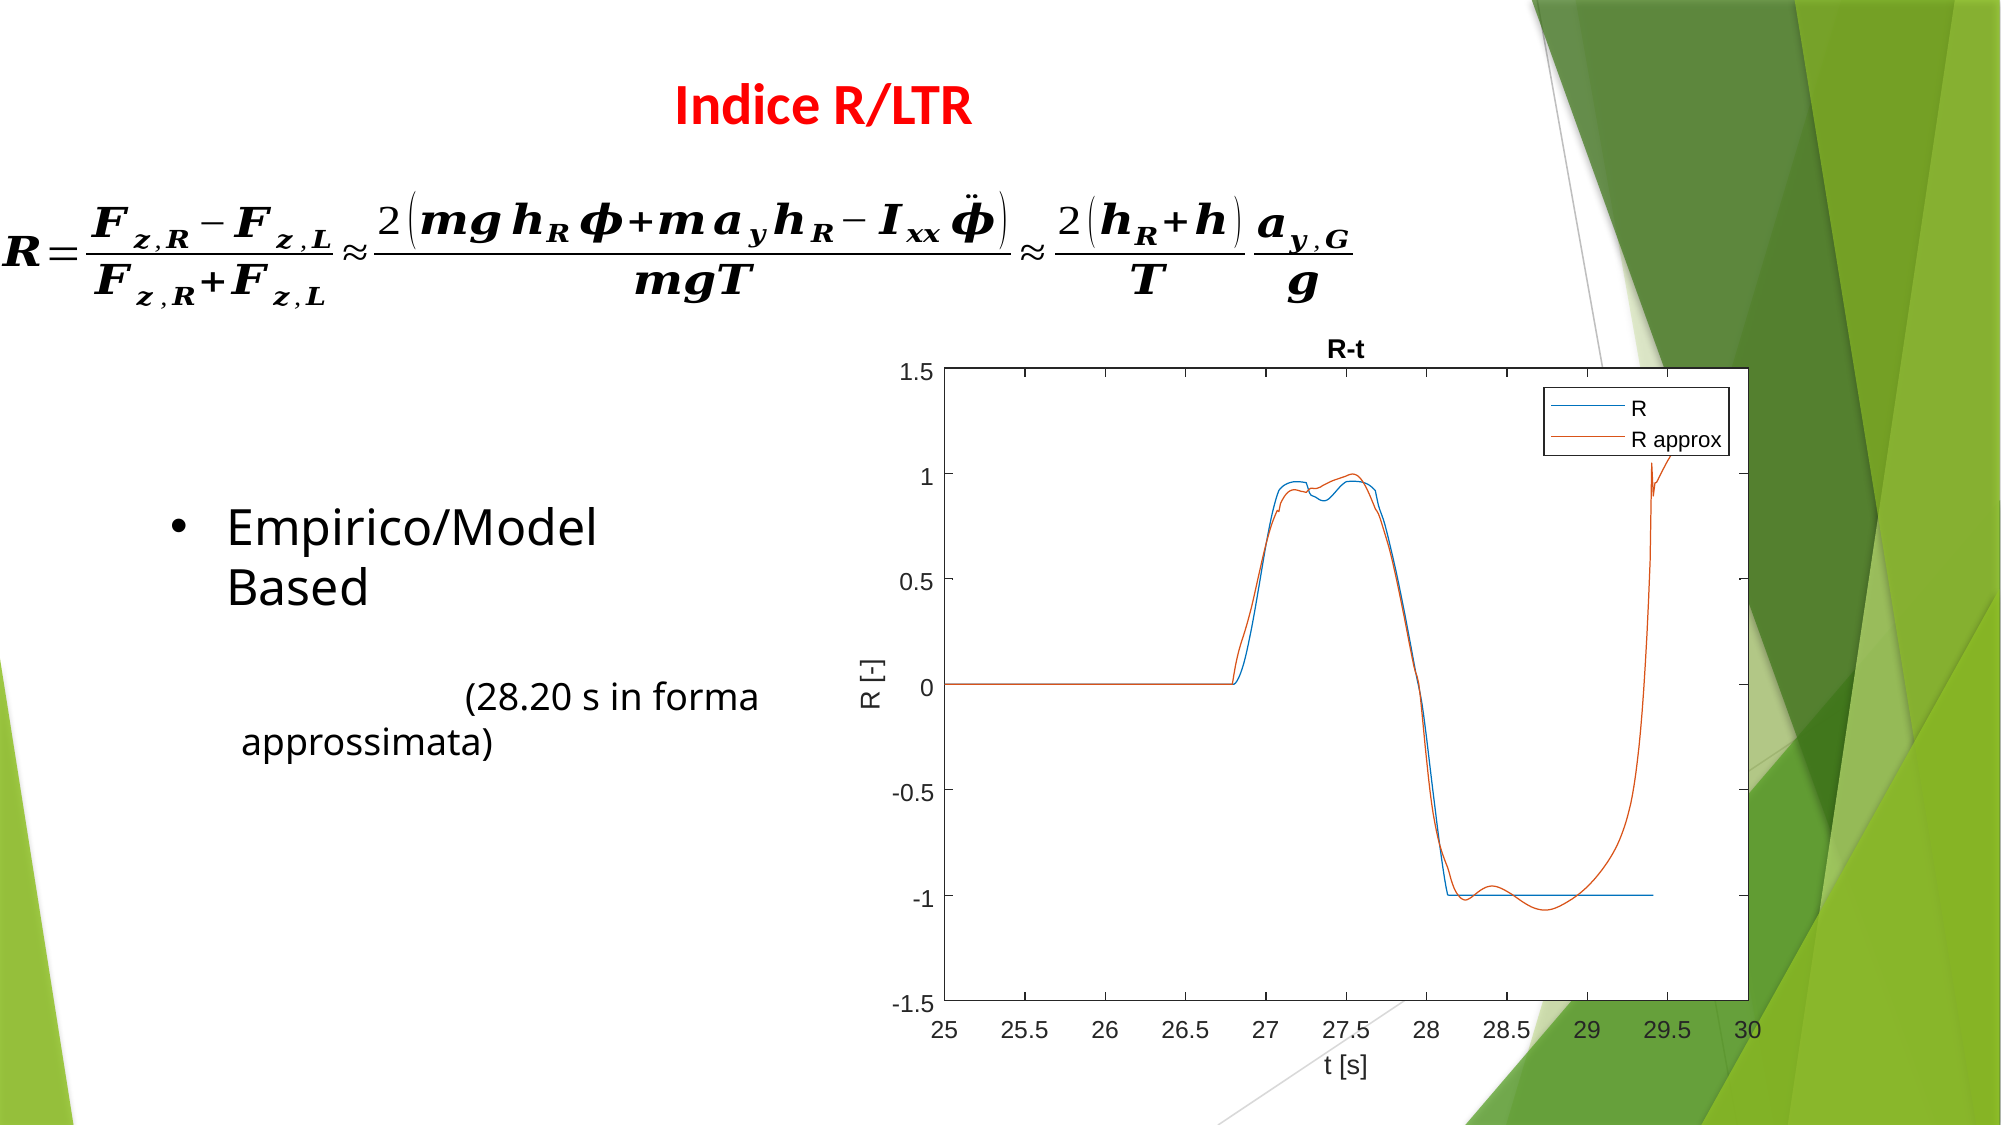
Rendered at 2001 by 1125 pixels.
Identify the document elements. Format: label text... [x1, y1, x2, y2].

text_box Indice R/LTR [660, 54, 1210, 144]
picture [809, 309, 1845, 1086]
